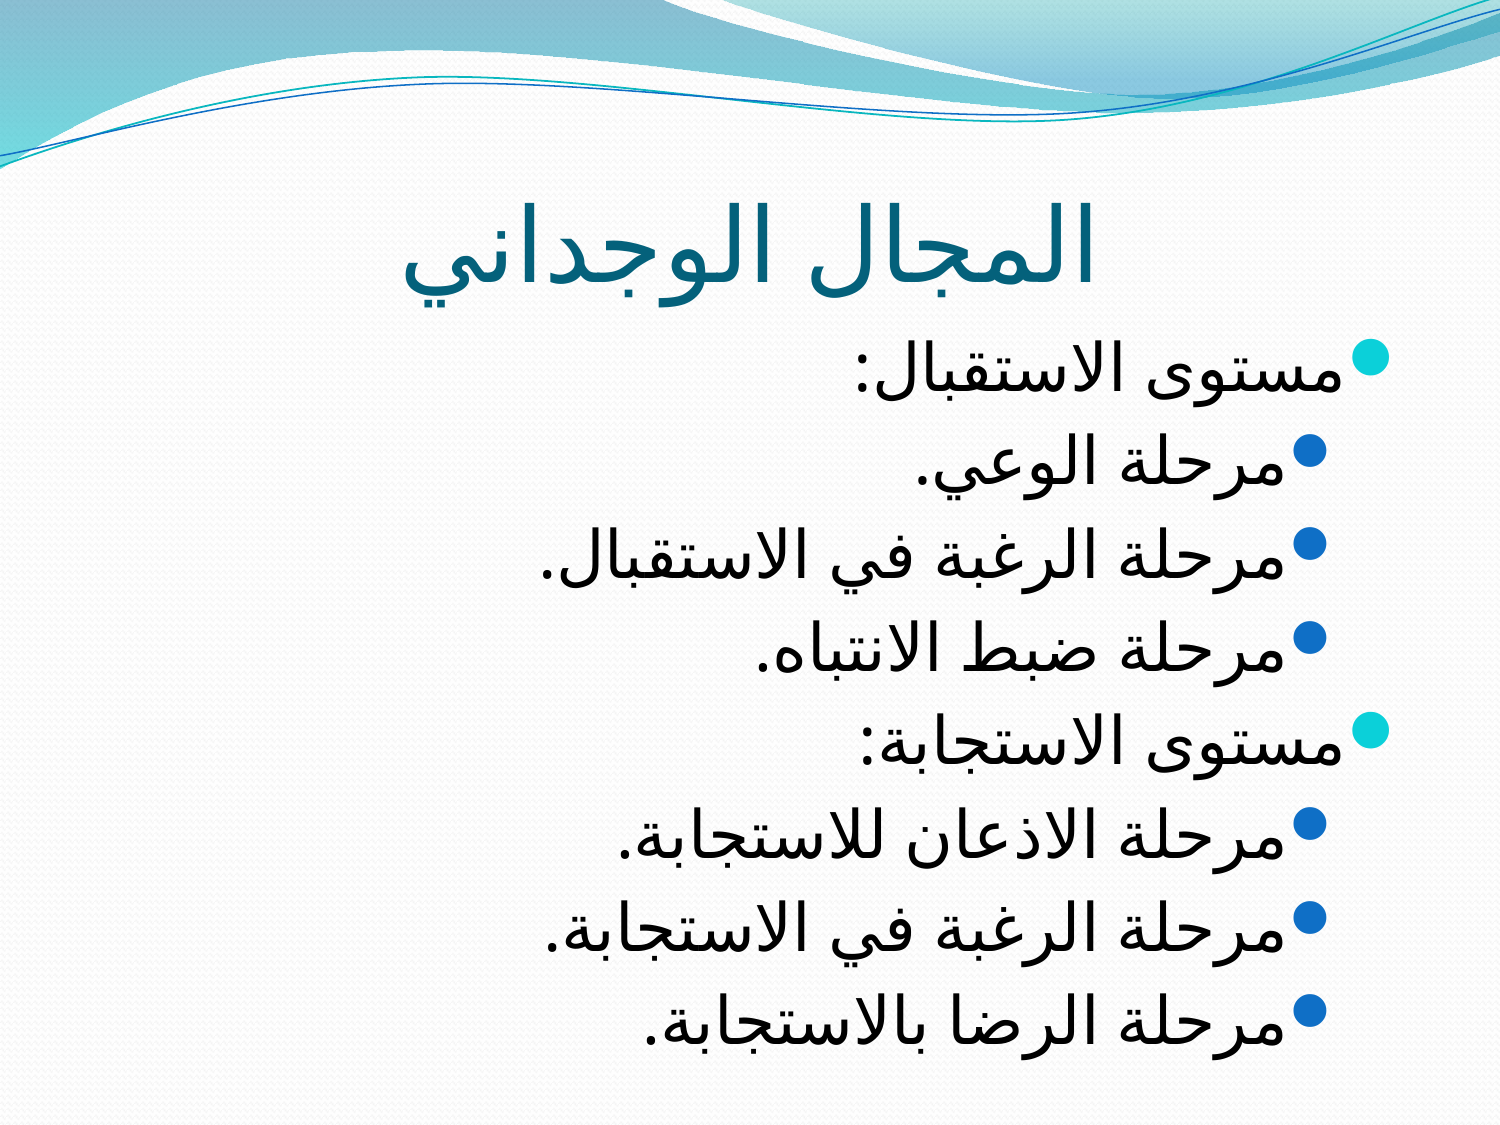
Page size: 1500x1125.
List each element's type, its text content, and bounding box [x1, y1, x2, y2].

list مستوى الاستقبال: مرحلة الوعي. مرحلة الرغبة في الاستقبال. مرحلة ضبط الانتباه. مستوى الاستجابة: مرحلة الاذعان للاستجابة. مرحلة الرغبة في الاستجابة. مرحلة الرضا بالاستجابة. [75, 317, 1425, 1094]
title المجال الوجداني [75, 115, 1425, 303]
